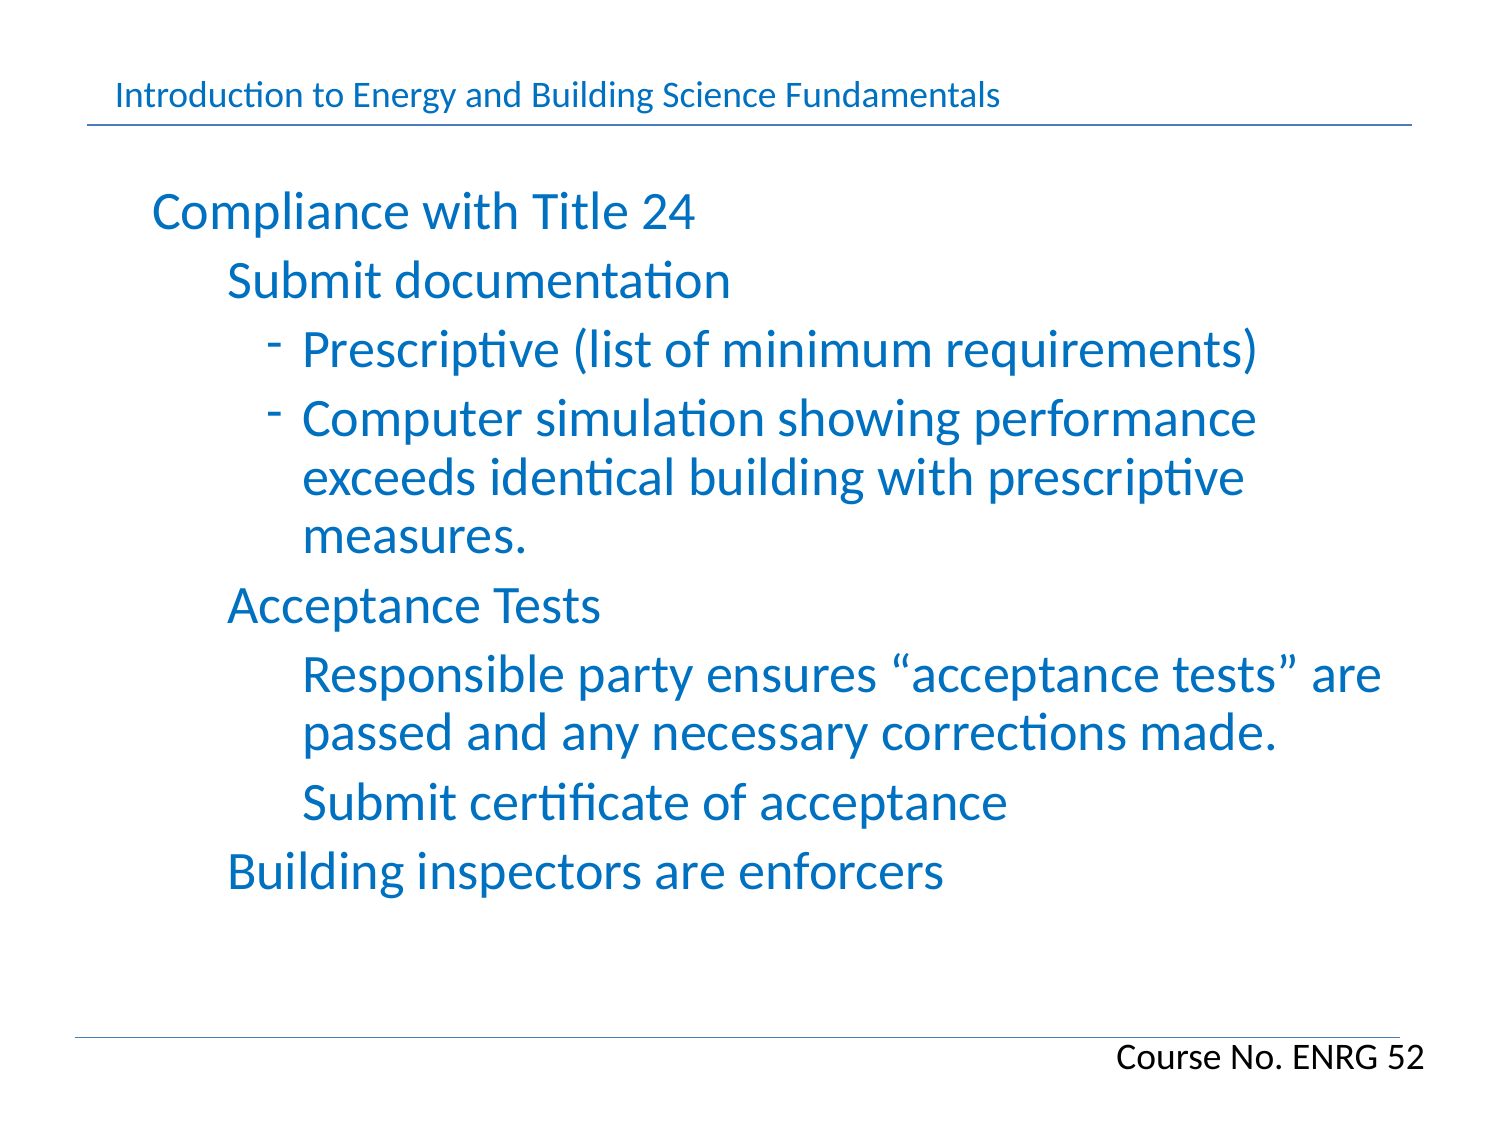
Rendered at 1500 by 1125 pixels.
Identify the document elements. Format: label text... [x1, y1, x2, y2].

text_box Compliance with Title 24 Submit documentation Prescriptive (list of minimum requirements) Computer simulation showing performance exceeds identical building with prescriptive measures. Acceptance Tests Responsible party ensures “acceptance tests” are passed and any necessary corrections made. Submit certificate of acceptance Building inspectors are enforcers [62, 174, 1425, 909]
